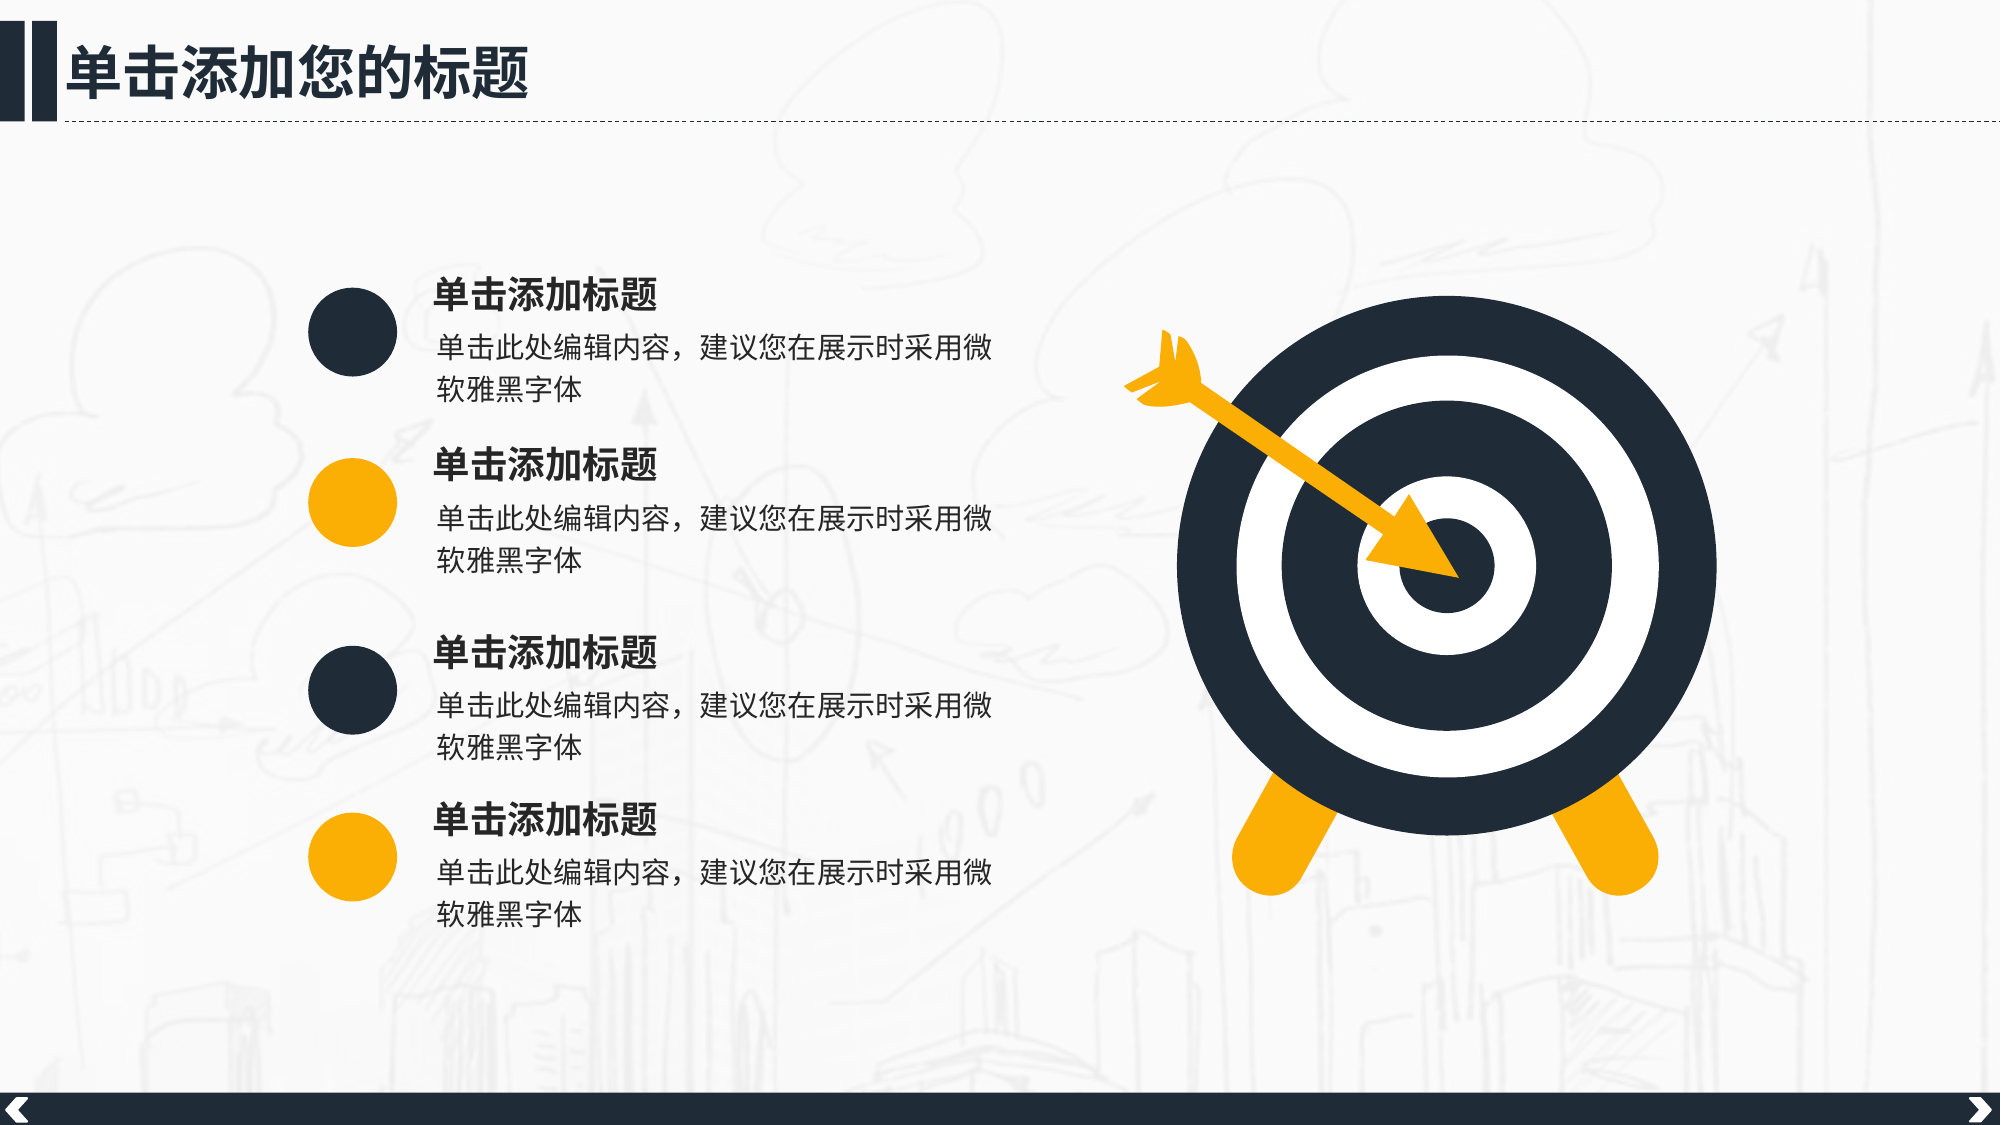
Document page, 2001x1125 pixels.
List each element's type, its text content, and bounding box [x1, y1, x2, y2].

text_box [1123, 329, 1459, 578]
text_box [1176, 295, 1717, 836]
text_box [1281, 400, 1612, 731]
text_box [308, 458, 398, 547]
text_box 单击此处编辑内容，建议您在展示时采用微软雅黑字体 [436, 680, 1006, 759]
text_box [308, 645, 398, 735]
text_box [1357, 476, 1537, 656]
text_box [1552, 775, 1659, 896]
text_box 单击此处编辑内容，建议您在展示时采用微软雅黑字体 [436, 322, 1006, 401]
text_box 单击添加标题 [418, 263, 679, 324]
text_box 单击添加标题 [418, 788, 679, 849]
text_box 单击添加标题 [418, 433, 679, 494]
text_box 单击此处编辑内容，建议您在展示时采用微软雅黑字体 [436, 493, 1006, 572]
text_box [1236, 355, 1659, 778]
text_box 单击添加标题 [418, 621, 679, 682]
text_box [1399, 518, 1495, 614]
text_box [1232, 773, 1338, 896]
text_box 单击此处编辑内容，建议您在展示时采用微软雅黑字体 [436, 847, 1006, 926]
text_box [308, 812, 398, 902]
text_box [308, 287, 398, 377]
